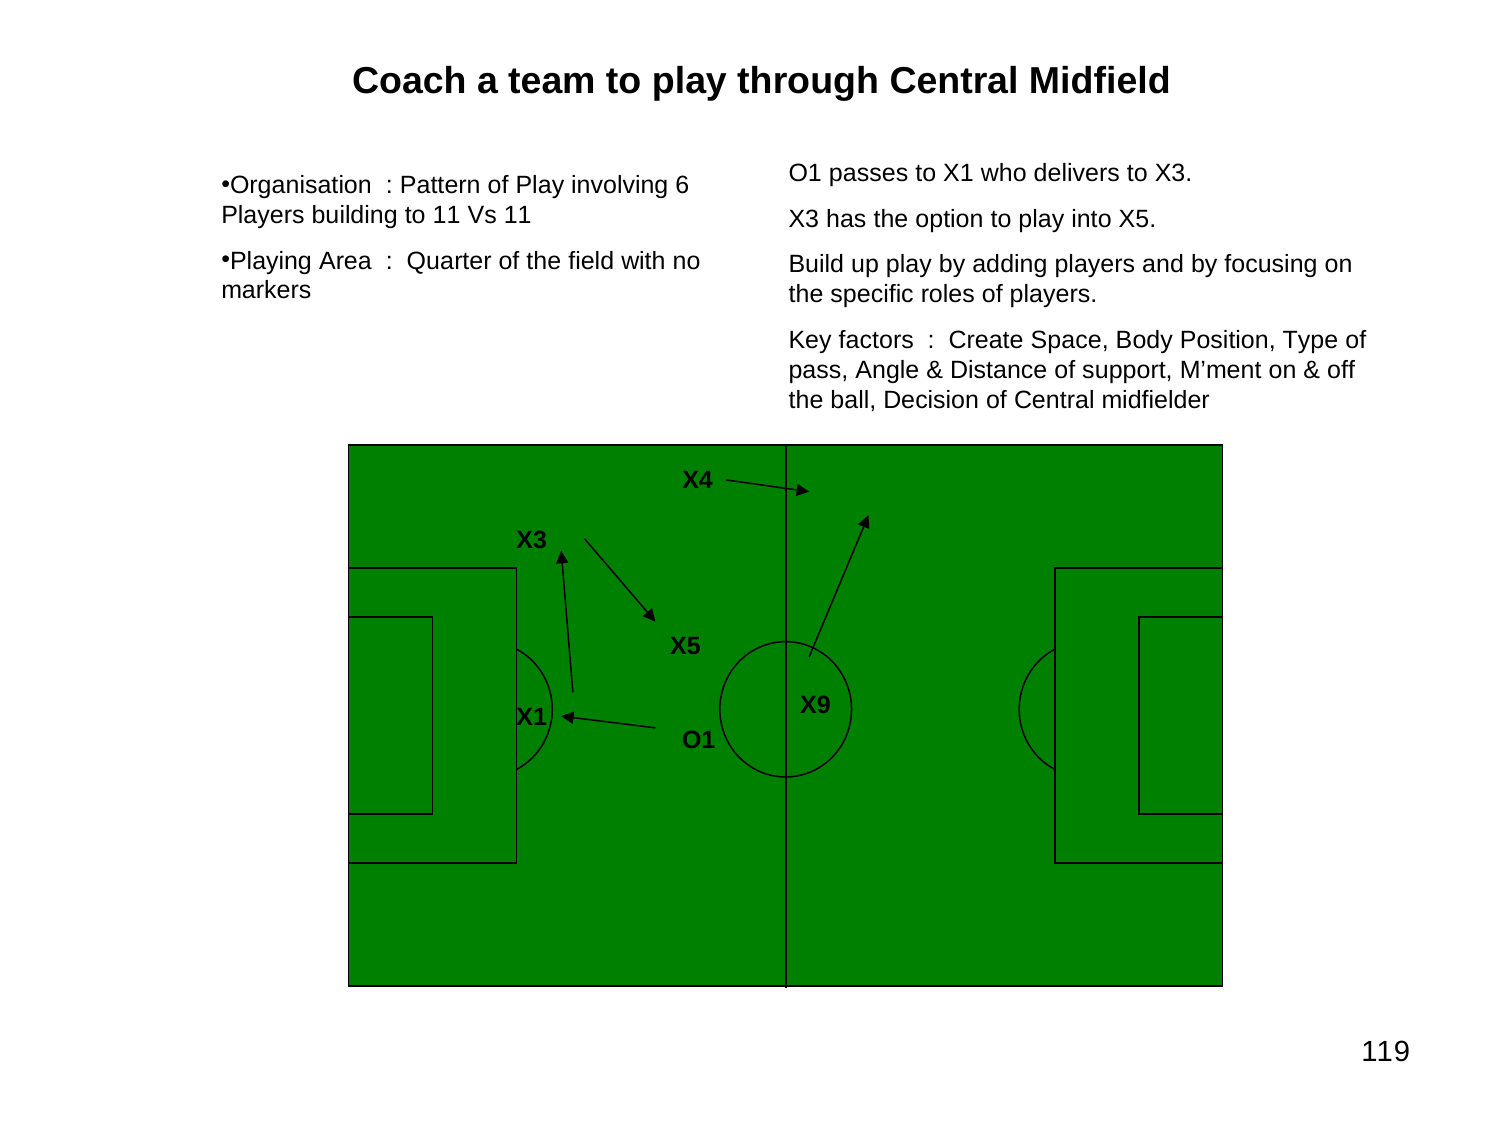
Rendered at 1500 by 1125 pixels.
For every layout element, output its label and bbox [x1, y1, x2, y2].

text_box [348, 444, 1223, 988]
text_box [1074, 1024, 1425, 1103]
text_box [206, 0, 1388, 422]
